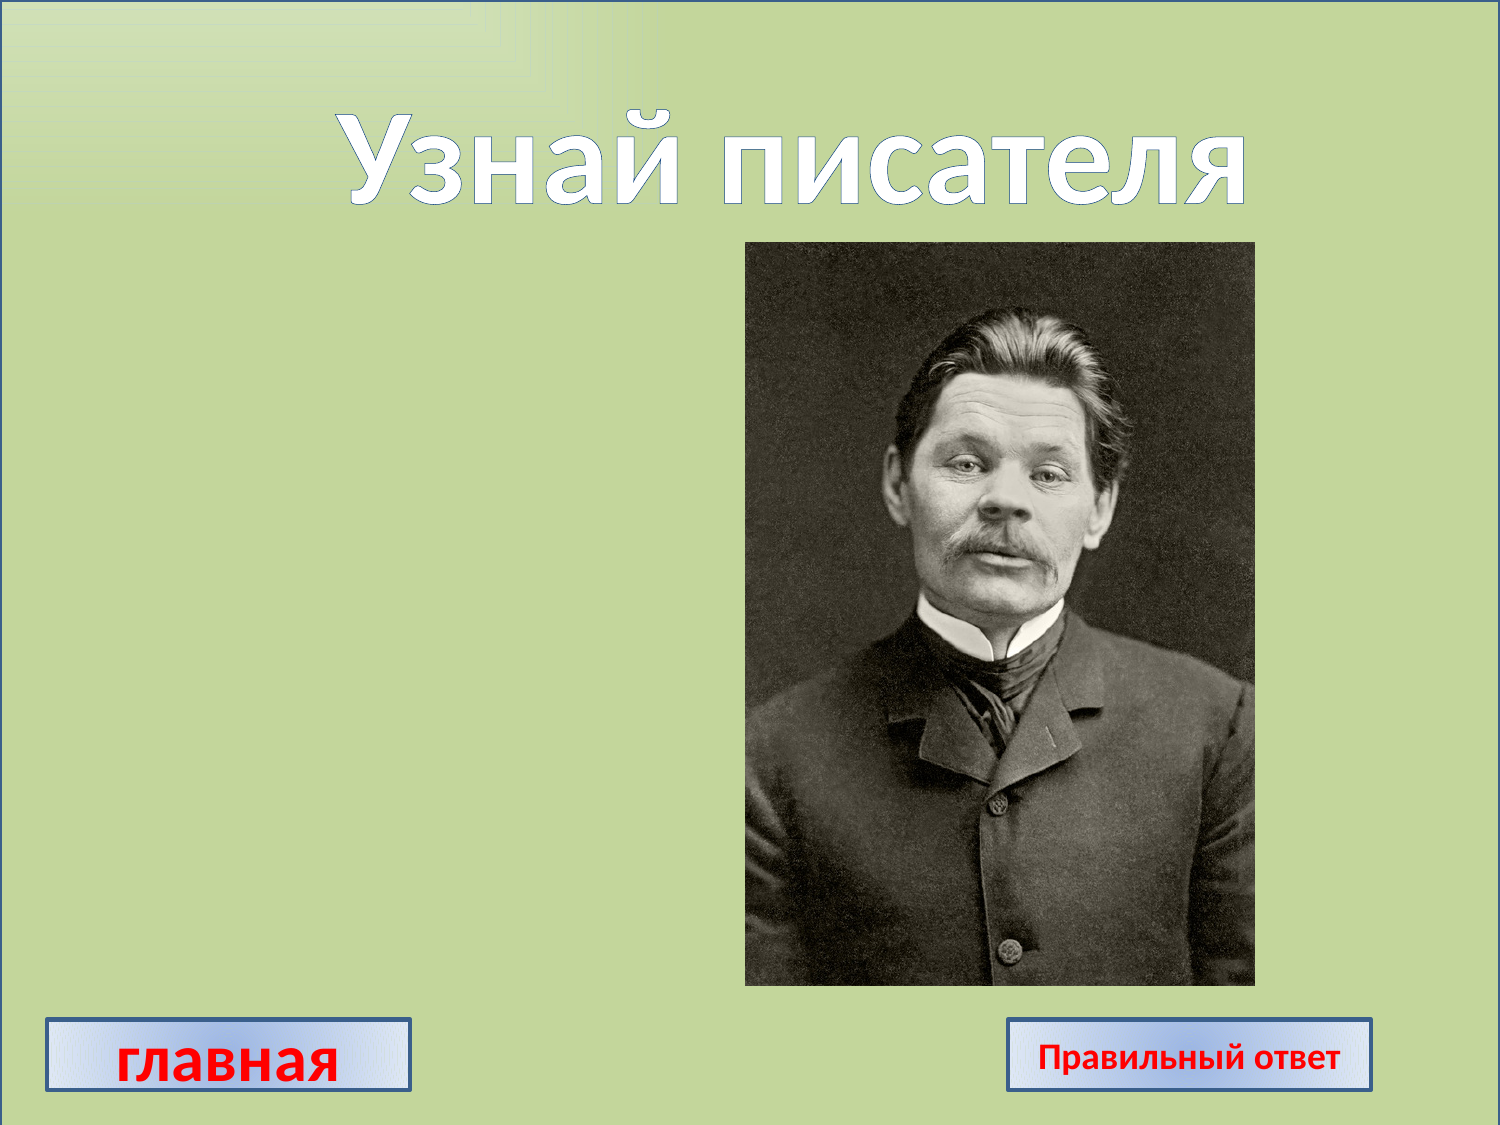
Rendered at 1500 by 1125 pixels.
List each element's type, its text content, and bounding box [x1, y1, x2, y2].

text_box главная [45, 1017, 412, 1092]
text_box Правильный ответ [1006, 1017, 1373, 1092]
text_box [0, 0, 1500, 1125]
picture [744, 242, 1255, 986]
text_box Узнай писателя [320, 58, 1268, 239]
